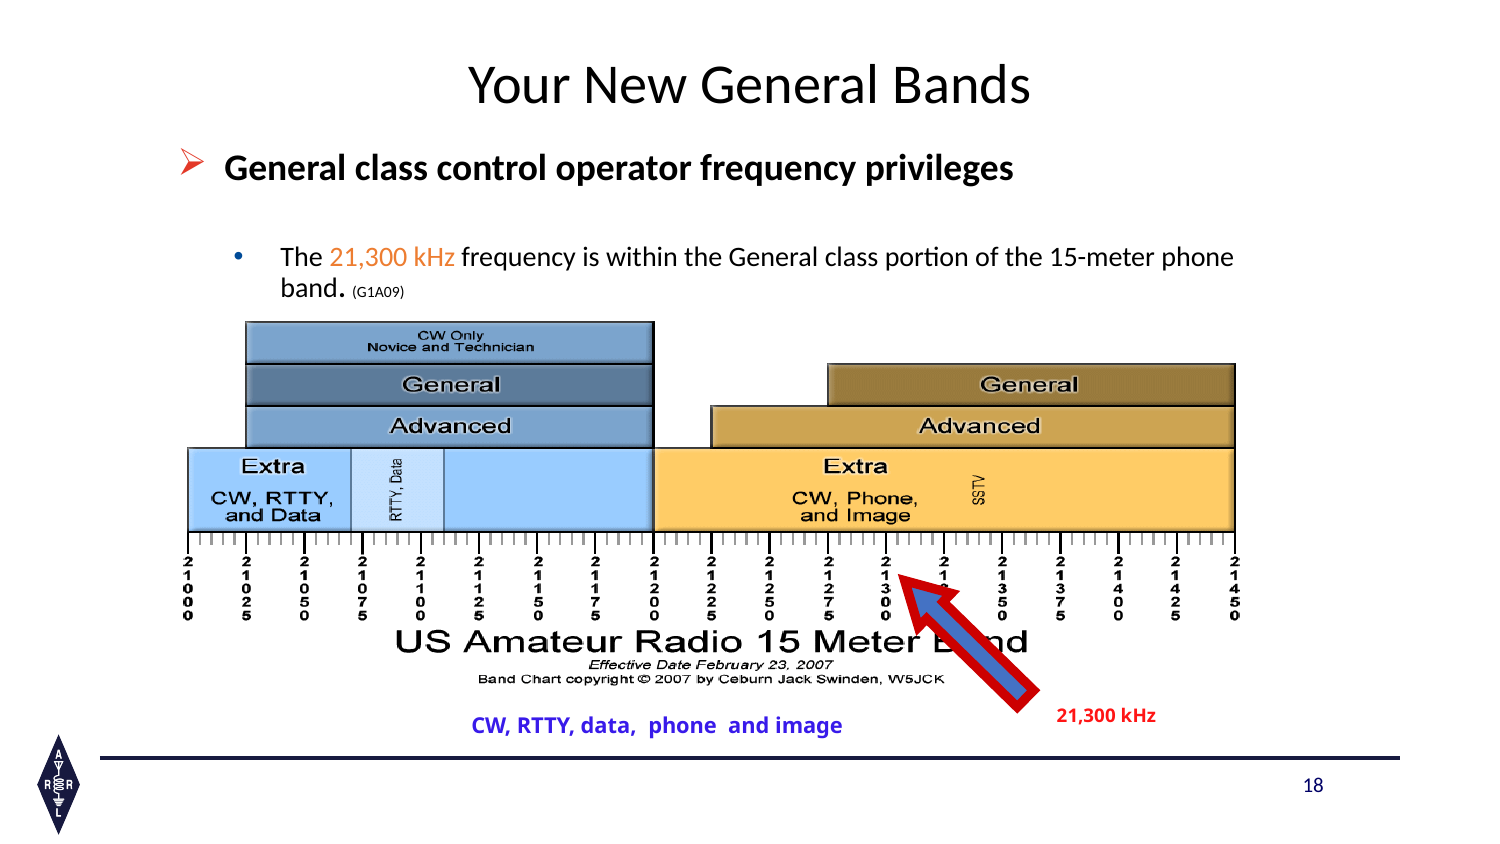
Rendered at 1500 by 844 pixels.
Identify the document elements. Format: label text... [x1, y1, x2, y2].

title Your New General Bands [218, 48, 1282, 156]
text_box [1000, 691, 1033, 708]
list General class control operator frequency privileges The 21,300 kHz frequency is within the General class portion of the 15-meter phone band. (G1A09) [177, 142, 1303, 317]
text_box CW, RTTY, data, phone and image [456, 704, 965, 746]
picture [37, 734, 80, 835]
picture [177, 313, 1247, 691]
slide_number 18 [1302, 761, 1400, 807]
text_box 21,300 kHz [1041, 696, 1183, 734]
